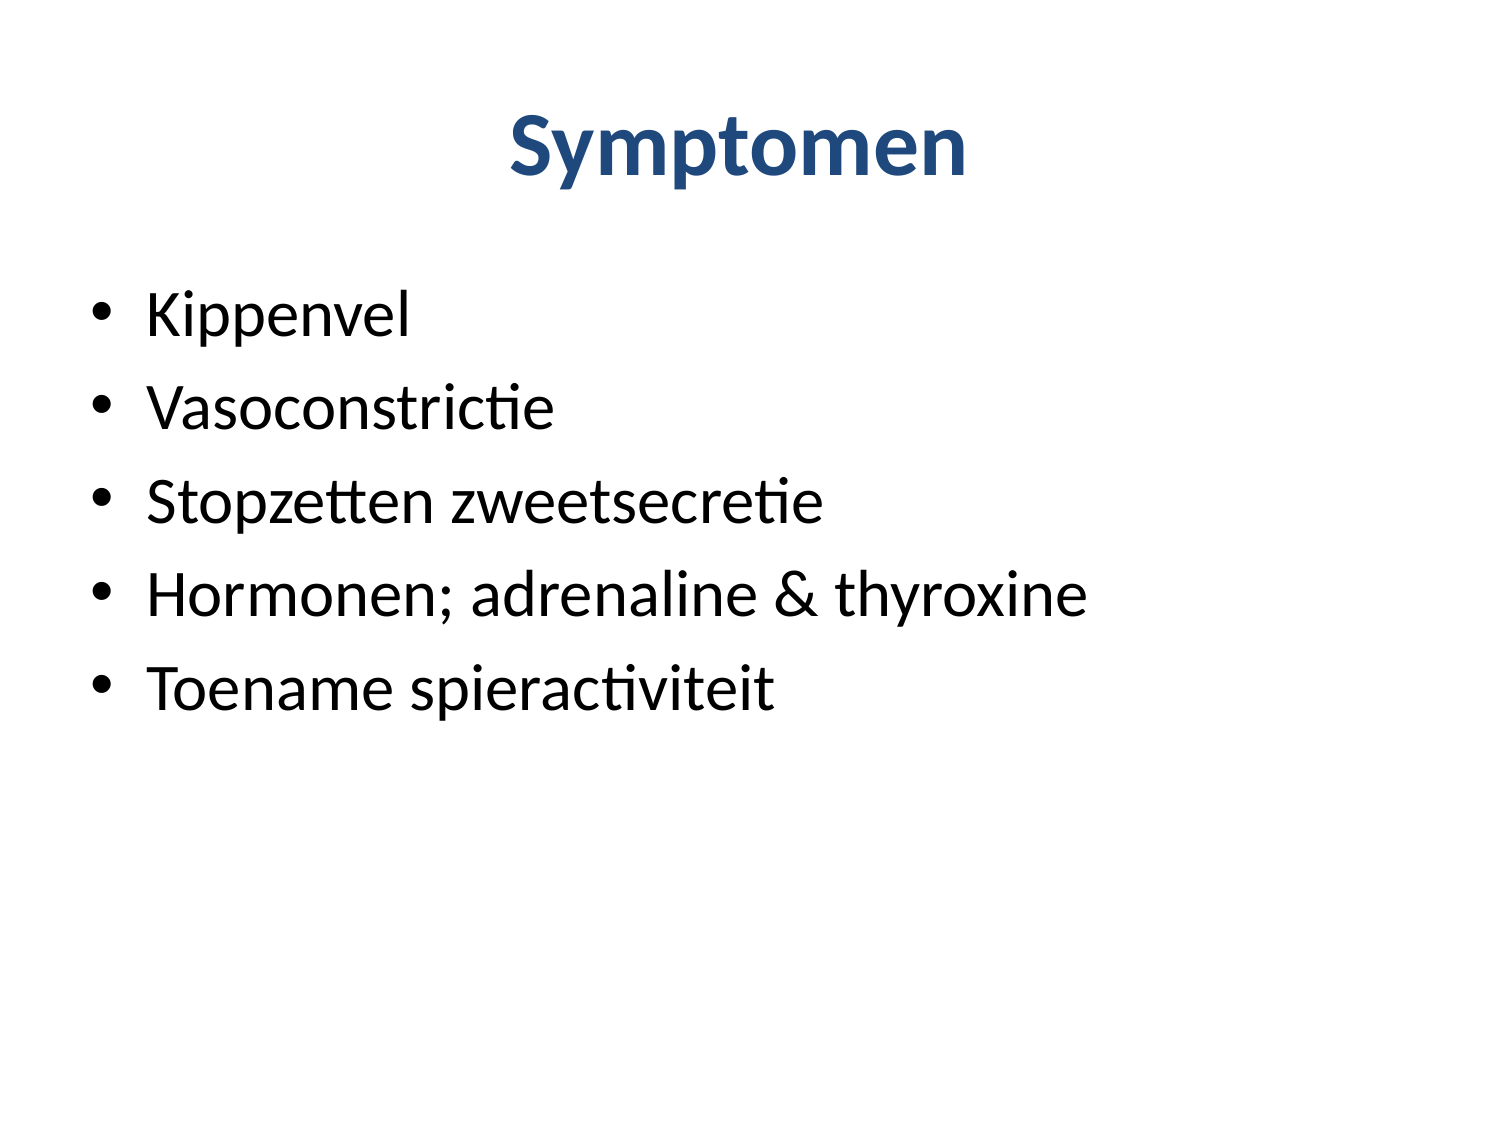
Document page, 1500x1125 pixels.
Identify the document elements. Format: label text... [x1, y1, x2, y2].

title Symptomen [75, 45, 1425, 233]
list Kippenvel Vasoconstrictie Stopzetten zweetsecretie Hormonen; adrenaline & thyroxine Toename spieractiviteit [75, 262, 1425, 1005]
